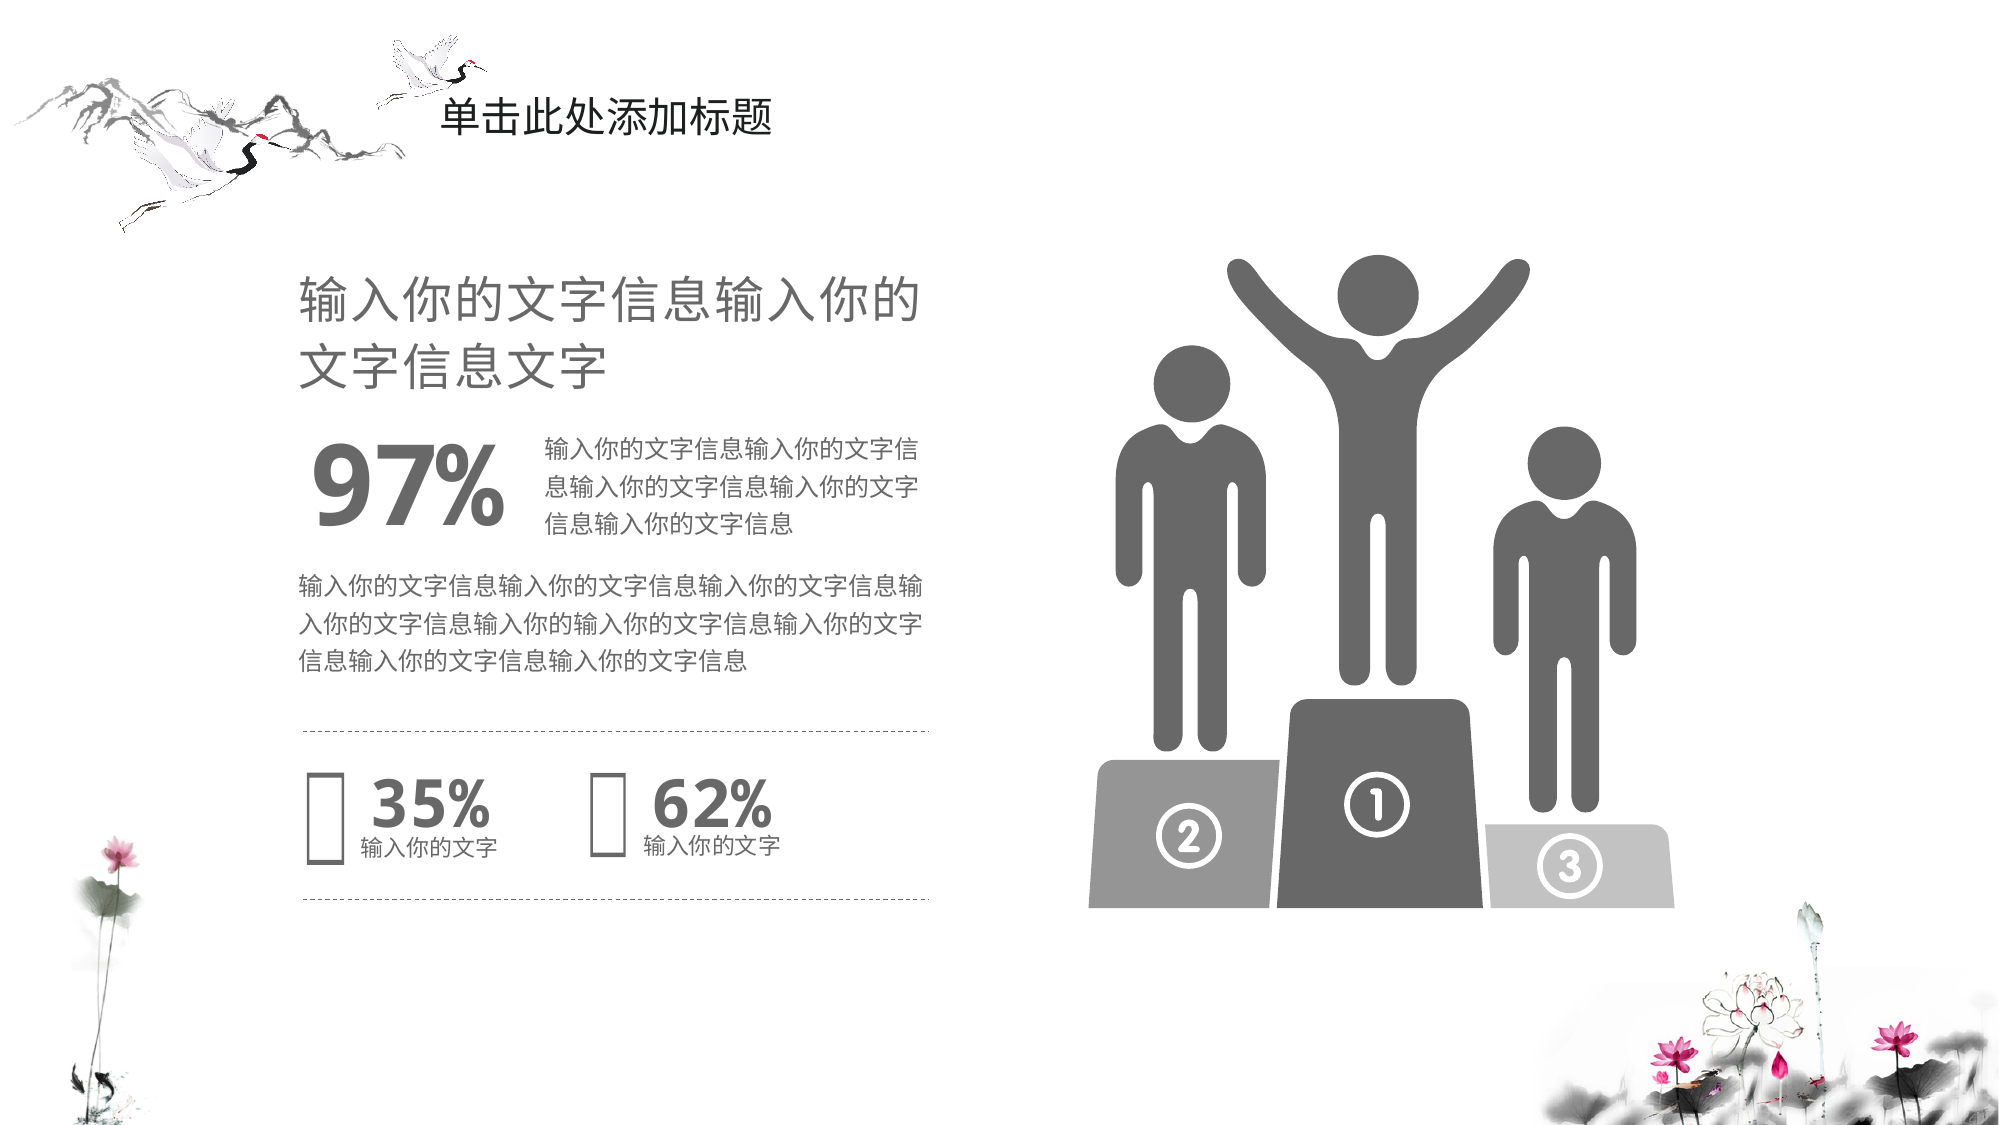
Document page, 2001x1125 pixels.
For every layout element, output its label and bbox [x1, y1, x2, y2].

text_box [12, 35, 1999, 1125]
text_box [1276, 699, 1483, 909]
text_box [1088, 759, 1280, 909]
text_box [1484, 824, 1675, 909]
text_box [1493, 426, 1637, 813]
text_box [306, 748, 551, 874]
text_box [1115, 345, 1266, 752]
text_box [590, 748, 834, 872]
text_box [1221, 254, 1538, 686]
